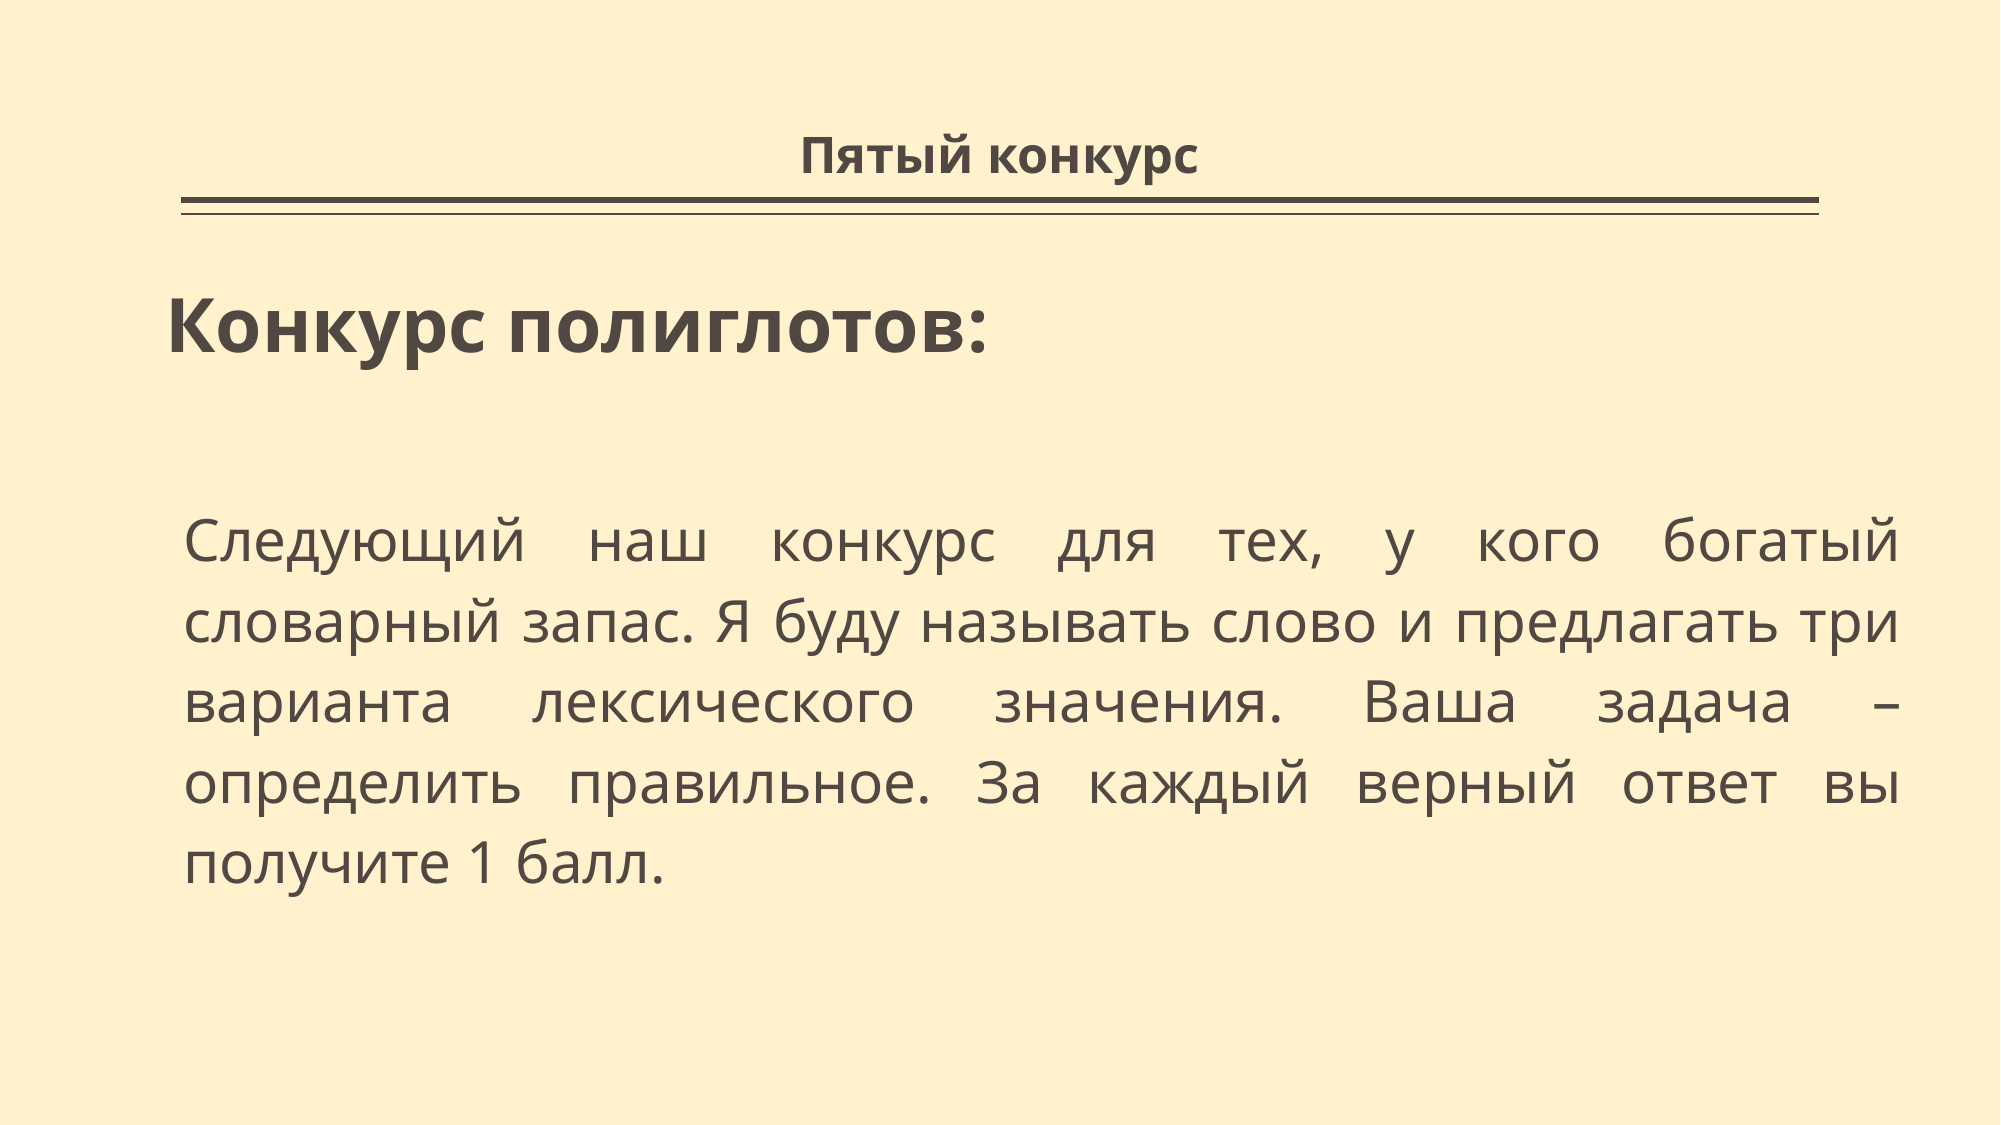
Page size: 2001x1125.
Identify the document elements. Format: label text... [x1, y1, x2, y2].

text_box Конкурс полиглотов: [150, 269, 1004, 375]
text_box Следующий наш конкурс для тех, у кого богатый словарный запас. Я буду называть слово и предлагать три варианта лексического значения. Ваша задача – определить правильное. За каждый верный ответ вы получите 1 балл. [168, 485, 1917, 903]
title Пятый конкурс [181, 12, 1819, 193]
